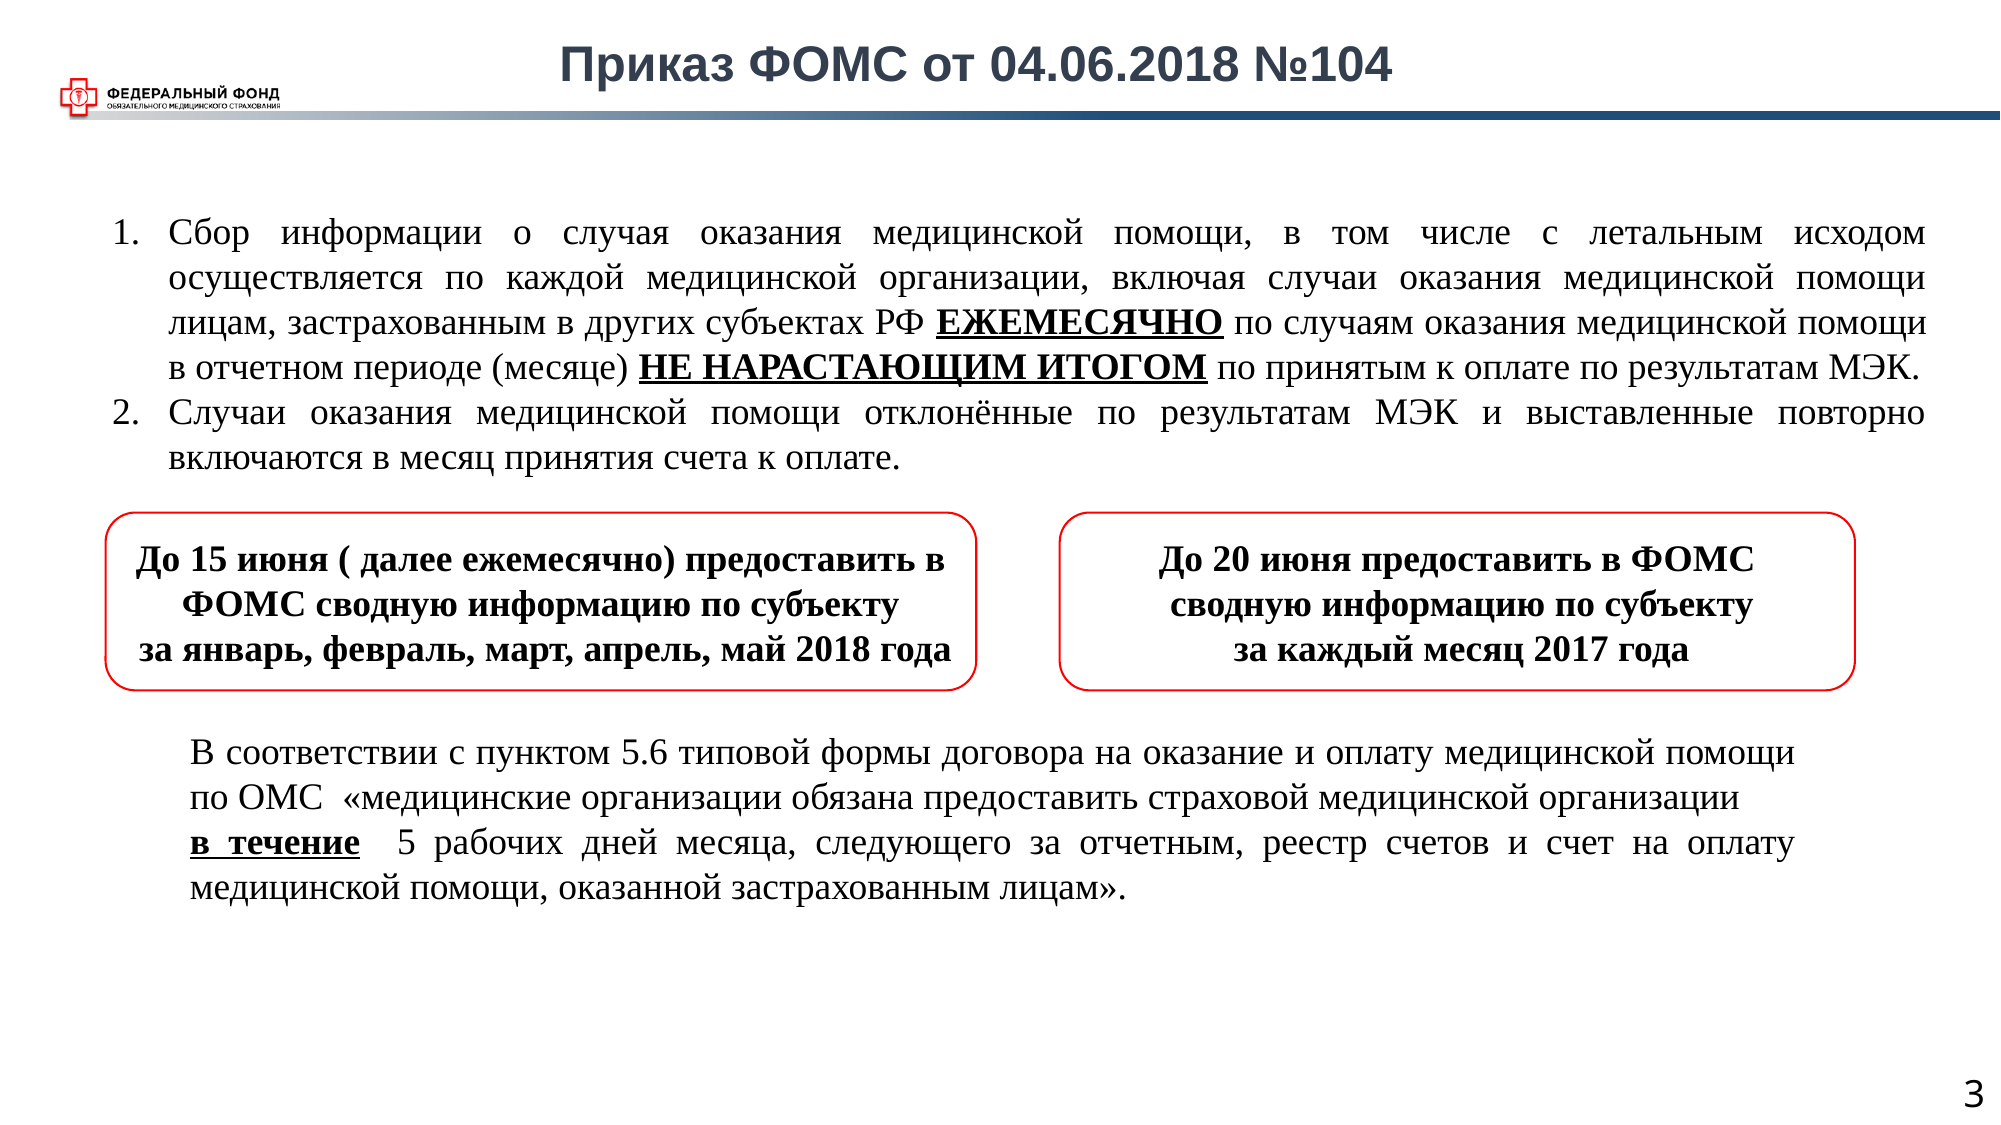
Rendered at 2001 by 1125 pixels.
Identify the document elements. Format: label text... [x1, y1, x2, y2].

text_box В соответствии с пунктом 5.6 типовой формы договора на оказание и оплату медицинской помощи по ОМС «медицинские организации обязана предоставить страховой медицинской организации в течение 5 рабочих дней месяца, следующего за отчетным, реестр счетов и счет на оплату медицинской помощи, оказанной застрахованным лицам». [175, 719, 1812, 915]
text_box Сбор информации о случая оказания медицинской помощи, в том числе с летальным исходом осуществляется по каждой медицинской организации, включая случаи оказания медицинской помощи лицам, застрахованным в других субъектах РФ ЕЖЕМЕСЯЧНО по случаям оказания медицинской помощи в отчетном периоде (месяце) НЕ НАРАСТАЮЩИМ ИТОГОМ по принятым к оплате по результатам МЭК. Случаи оказания медицинской помощи отклонённые по результатам МЭК и выставленные повторно включаются в месяц принятия счета к оплате. [97, 199, 1943, 485]
text_box До 15 июня ( далее ежемесячно) предоставить в ФОМС сводную информацию по субъекту за январь, февраль, март, апрель, май 2018 года [104, 511, 978, 692]
picture [58, 78, 280, 120]
text_box До 20 июня предоставить в ФОМС сводную информацию по субъекту за каждый месяц 2017 года [1058, 511, 1856, 692]
slide_number 3 [1550, 1065, 2000, 1125]
text_box Приказ ФОМС от 04.06.2018 №104 [97, 35, 1855, 99]
